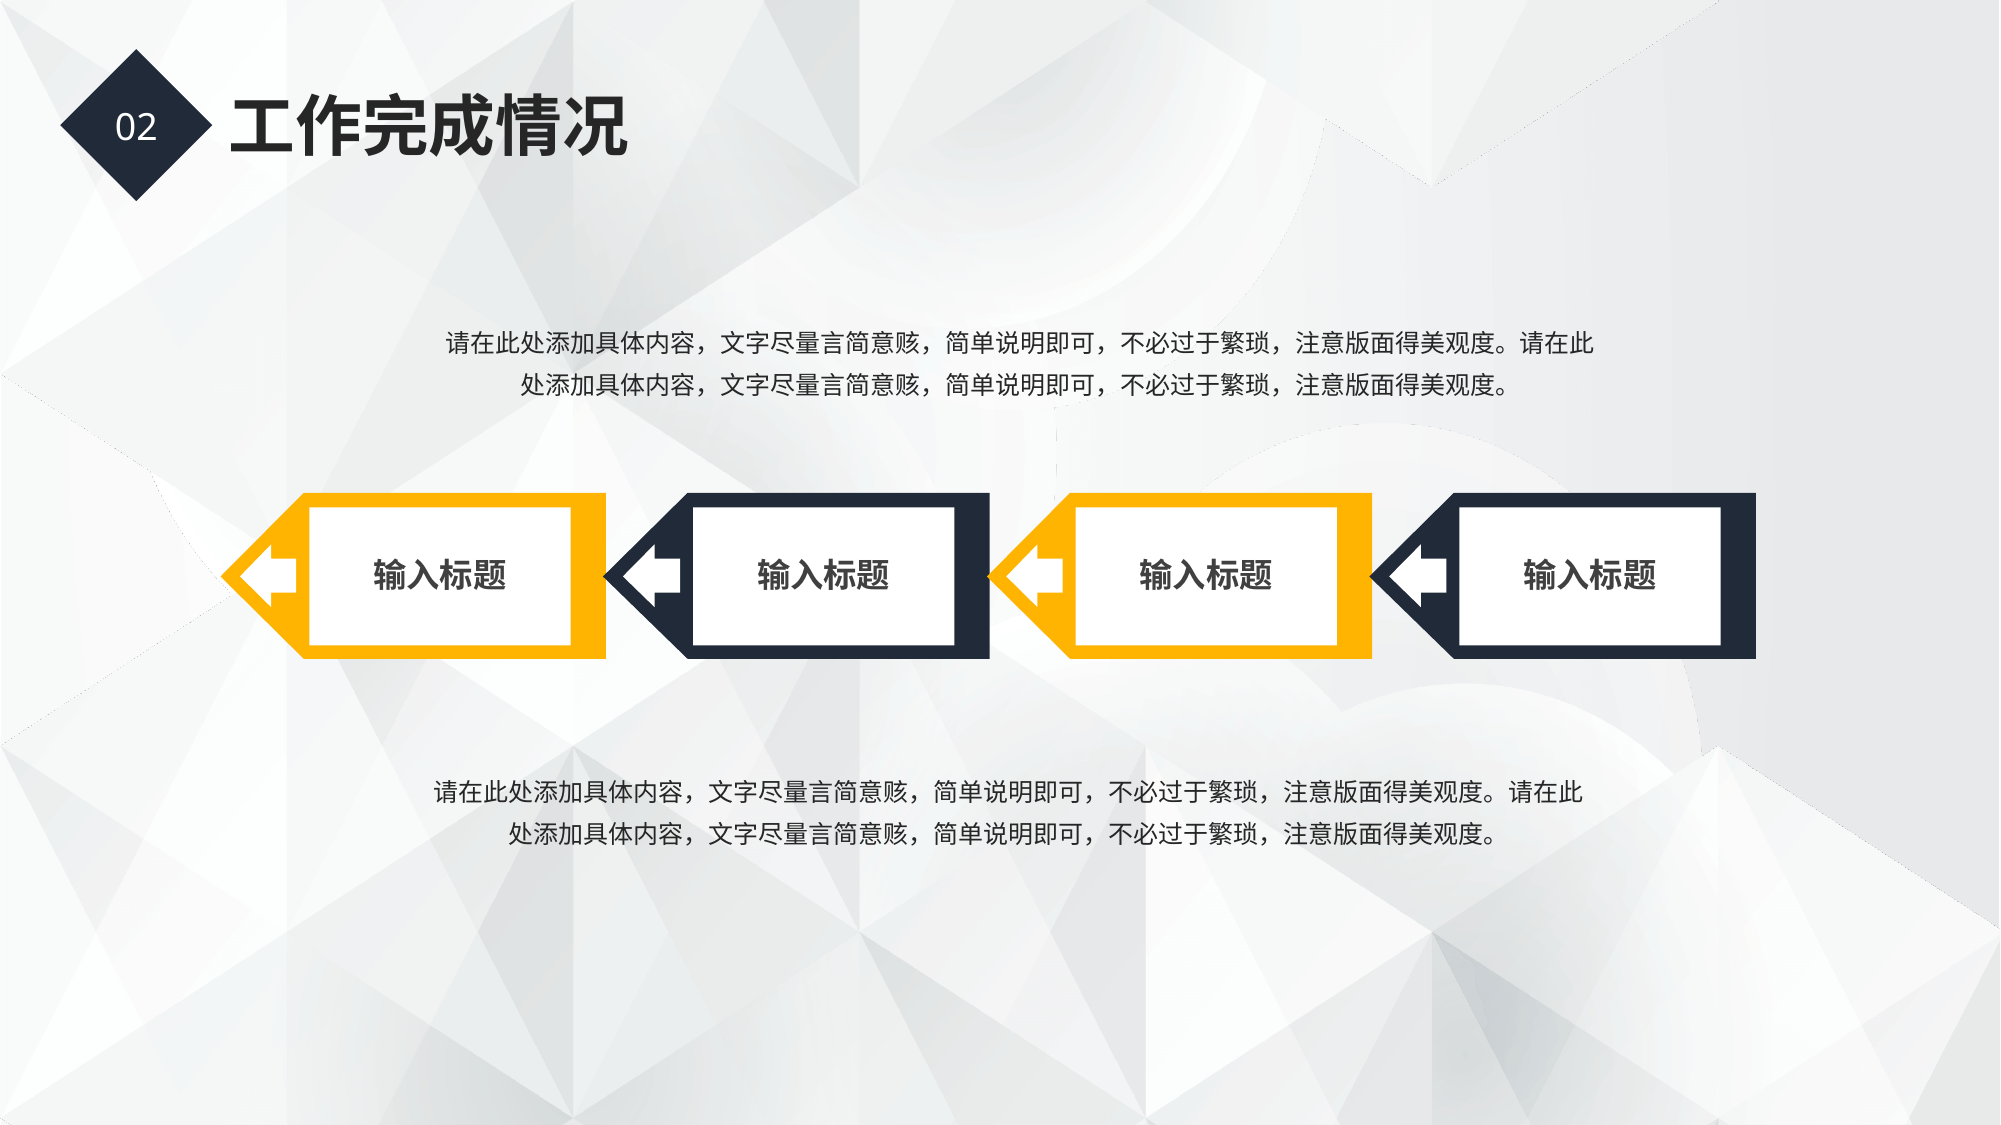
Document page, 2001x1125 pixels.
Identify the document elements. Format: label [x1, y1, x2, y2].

text_box [1369, 492, 1756, 659]
text_box [602, 492, 986, 659]
picture [0, 0, 2000, 1125]
text_box [60, 49, 836, 202]
text_box [220, 492, 602, 659]
text_box [986, 492, 1369, 659]
